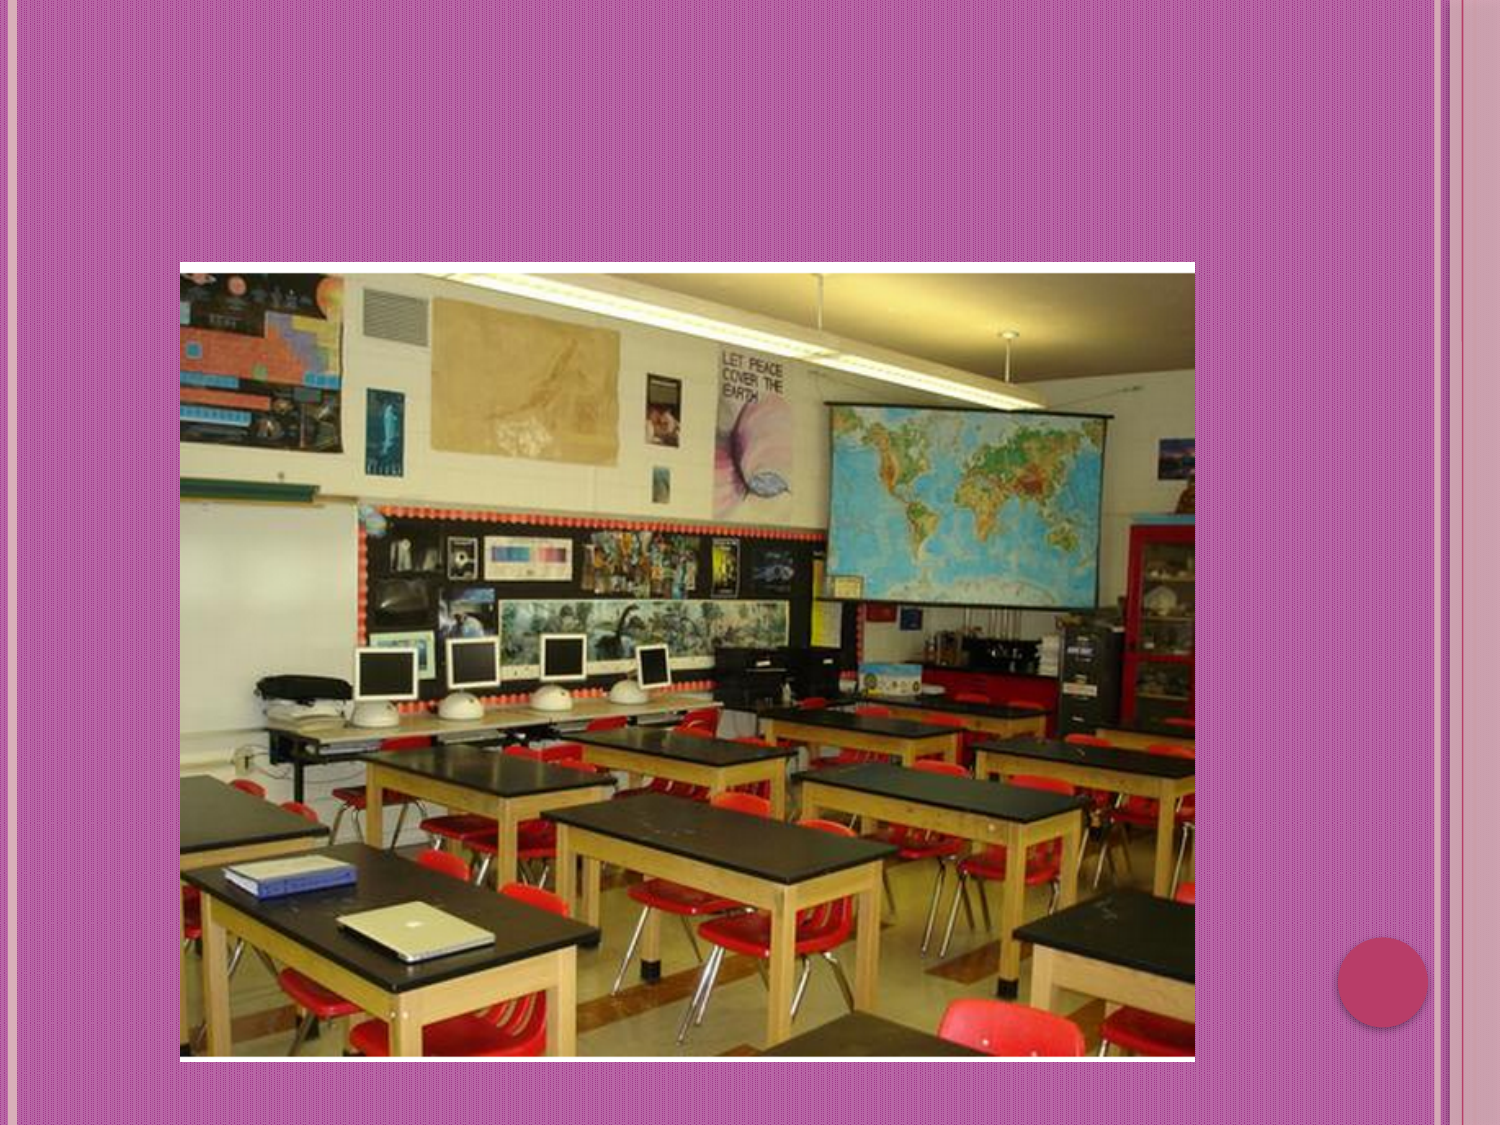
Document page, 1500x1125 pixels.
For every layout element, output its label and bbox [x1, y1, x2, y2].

list [74, 261, 1301, 1063]
